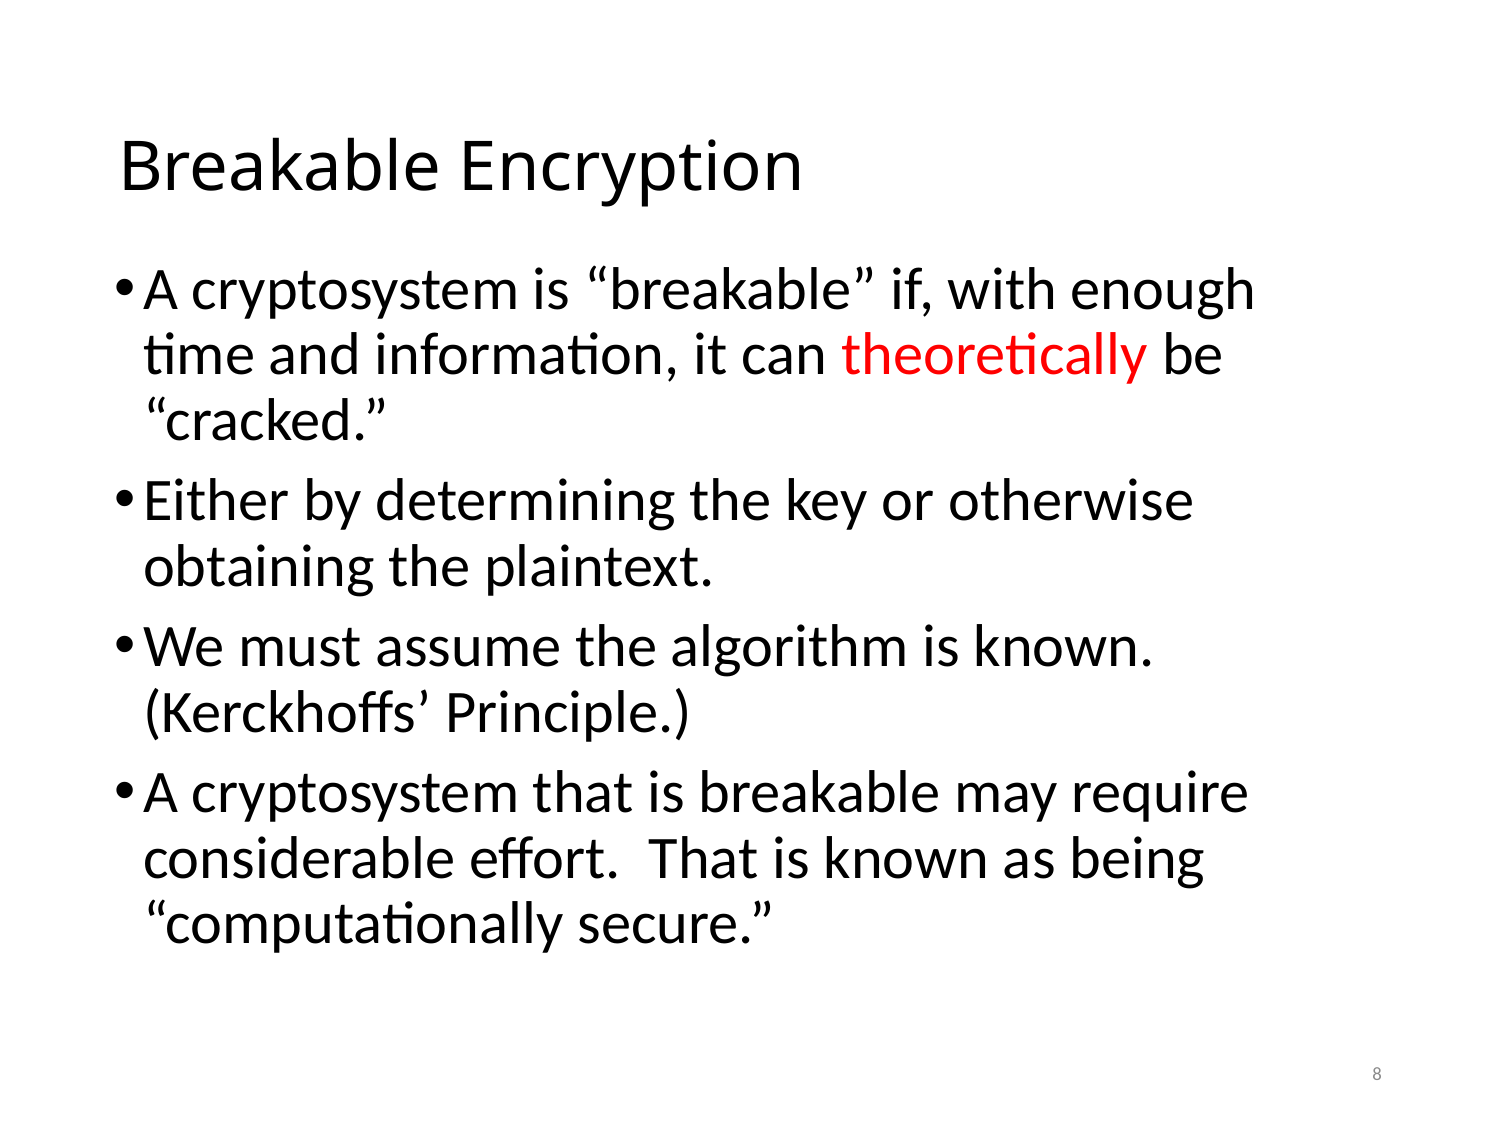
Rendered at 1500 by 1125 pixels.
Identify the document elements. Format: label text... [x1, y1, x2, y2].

title Breakable Encryption [103, 59, 1397, 278]
slide_number 8 [1059, 1042, 1397, 1103]
list A cryptosystem is “breakable” if, with enough time and information, it can theoretically be “cracked.” Either by determining the key or otherwise obtaining the plaintext. We must assume the algorithm is known. (Kerckhoffs’ Principle.) A cryptosystem that is breakable may require considerable effort. That is known as being “computationally secure.” [99, 249, 1371, 1077]
